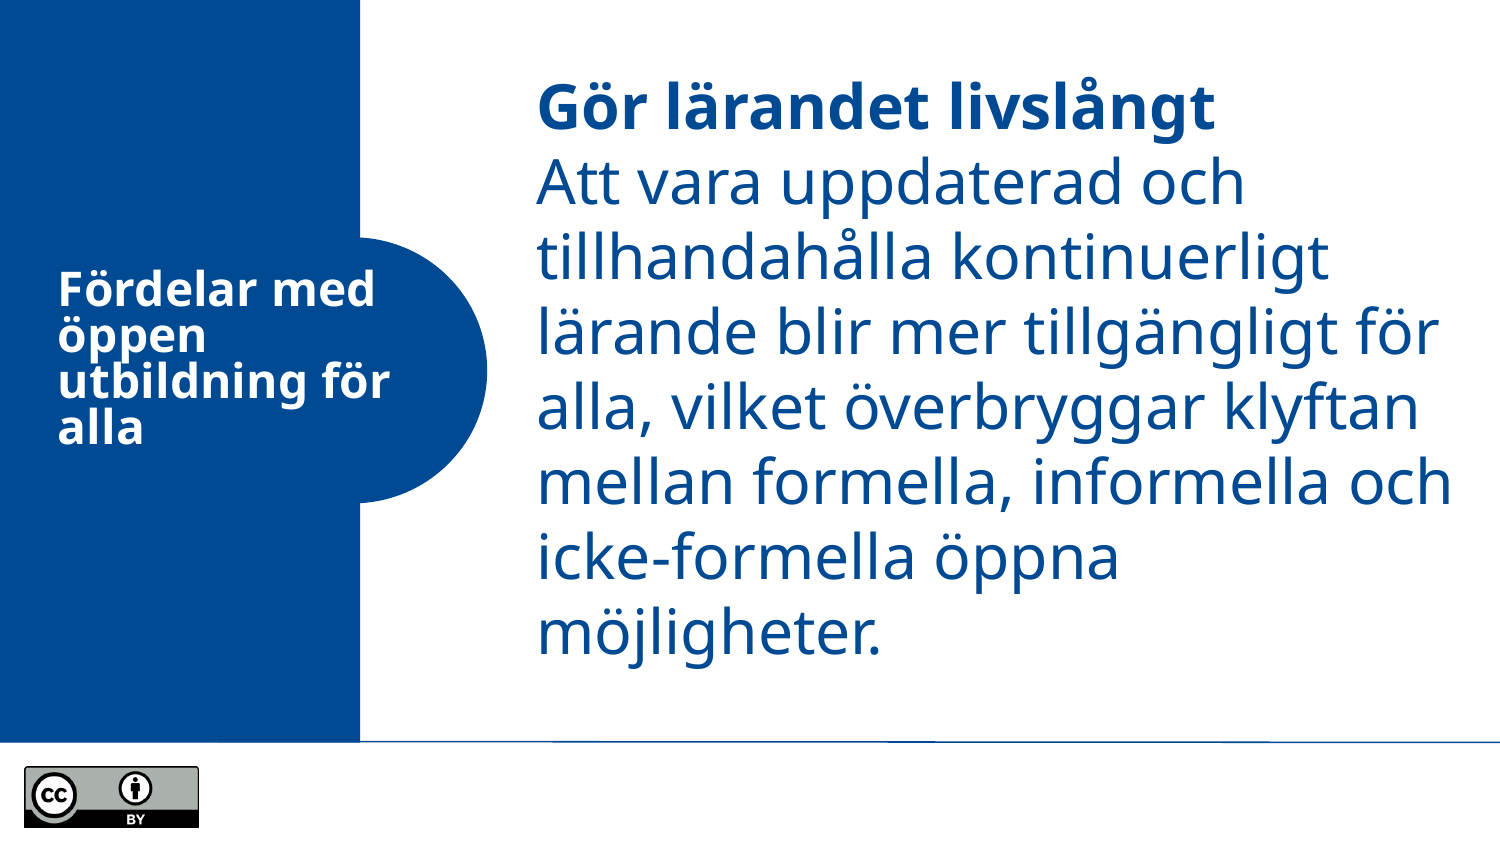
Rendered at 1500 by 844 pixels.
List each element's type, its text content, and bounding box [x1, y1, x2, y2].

text_box [0, 750, 1500, 844]
picture [24, 765, 199, 828]
text_box [0, 0, 361, 740]
text_box Fördelar med öppen utbildning för alla [42, 254, 413, 469]
text_box Gör lärandet livslångt Att vara uppdaterad och tillhandahålla kontinuerligt lärande blir mer tillgängligt för alla, vilket överbryggar klyftan mellan formella, informella och icke-formella öppna möjligheter. [517, 48, 1489, 686]
text_box [262, 237, 488, 504]
